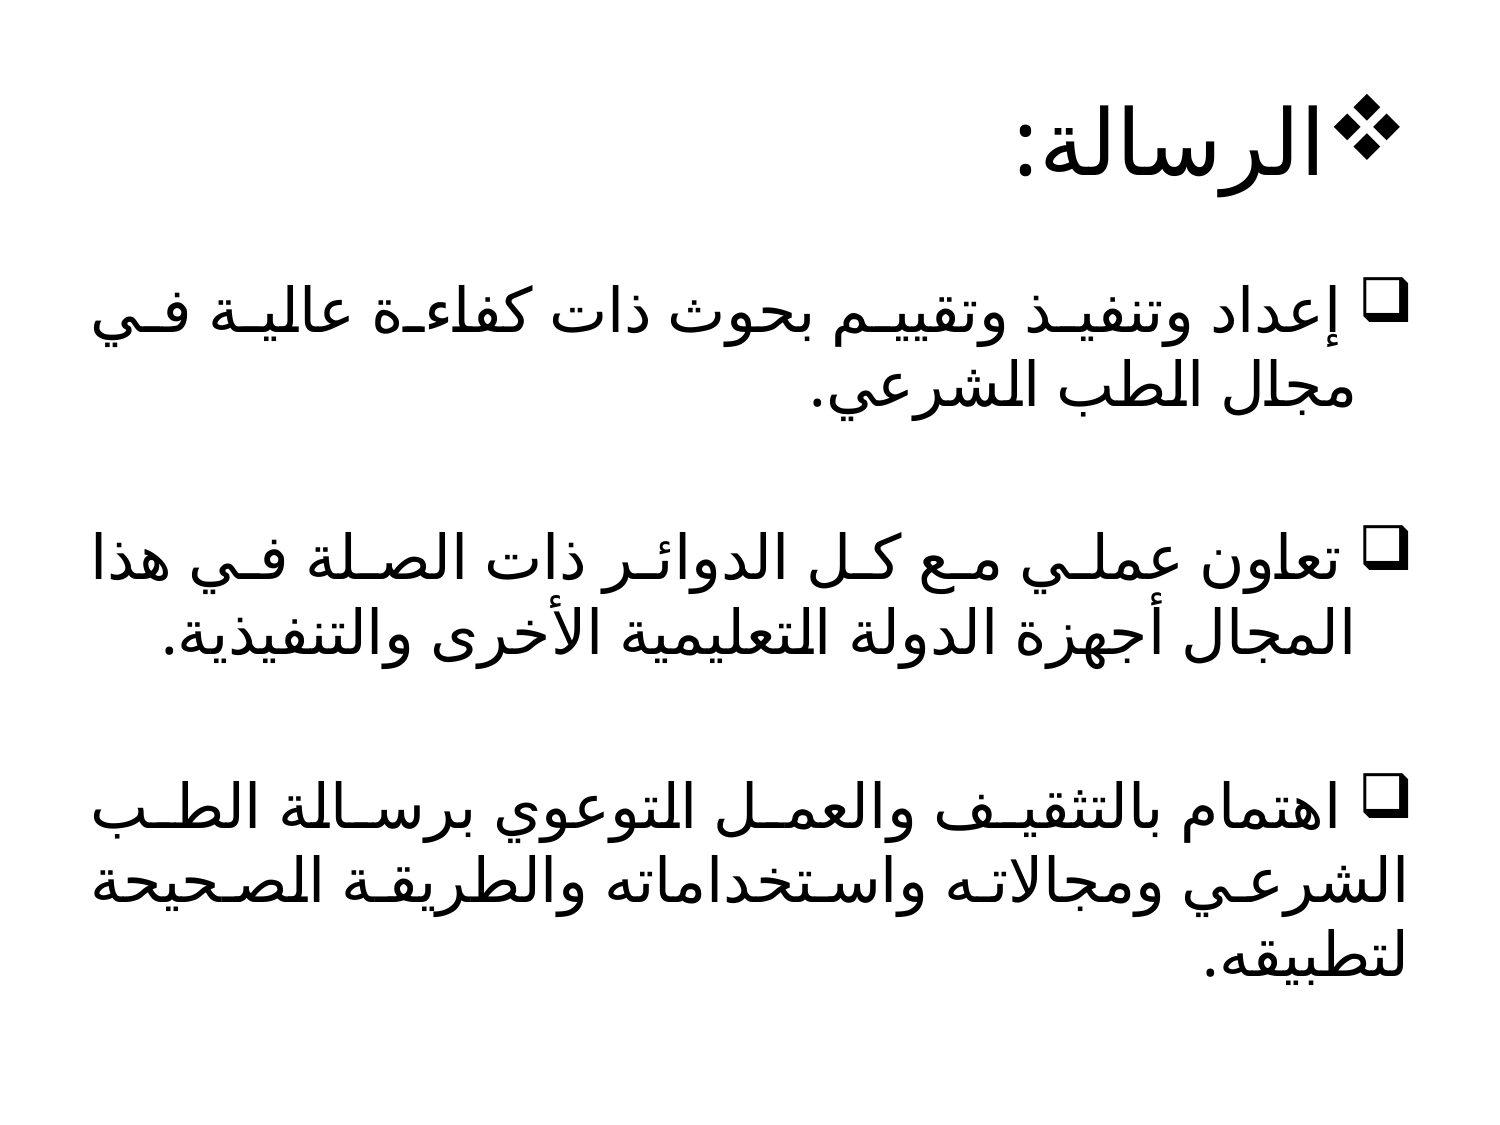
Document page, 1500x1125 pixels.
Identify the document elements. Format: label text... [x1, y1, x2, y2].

list إعداد وتنفيذ وتقييم بحوث ذات كفاءة عالية في مجال الطب الشرعي. تعاون عملي مع كل الدوائر ذات الصلة في هذا المجال أجهزة الدولة التعليمية الأخرى والتنفيذية. اهتمام بالتثقيف والعمل التوعوي برسالة الطب الشرعي ومجالاته واستخداماته والطريقة الصحيحة لتطبيقه. [75, 262, 1425, 1005]
title الرسالة: [75, 45, 1425, 233]
